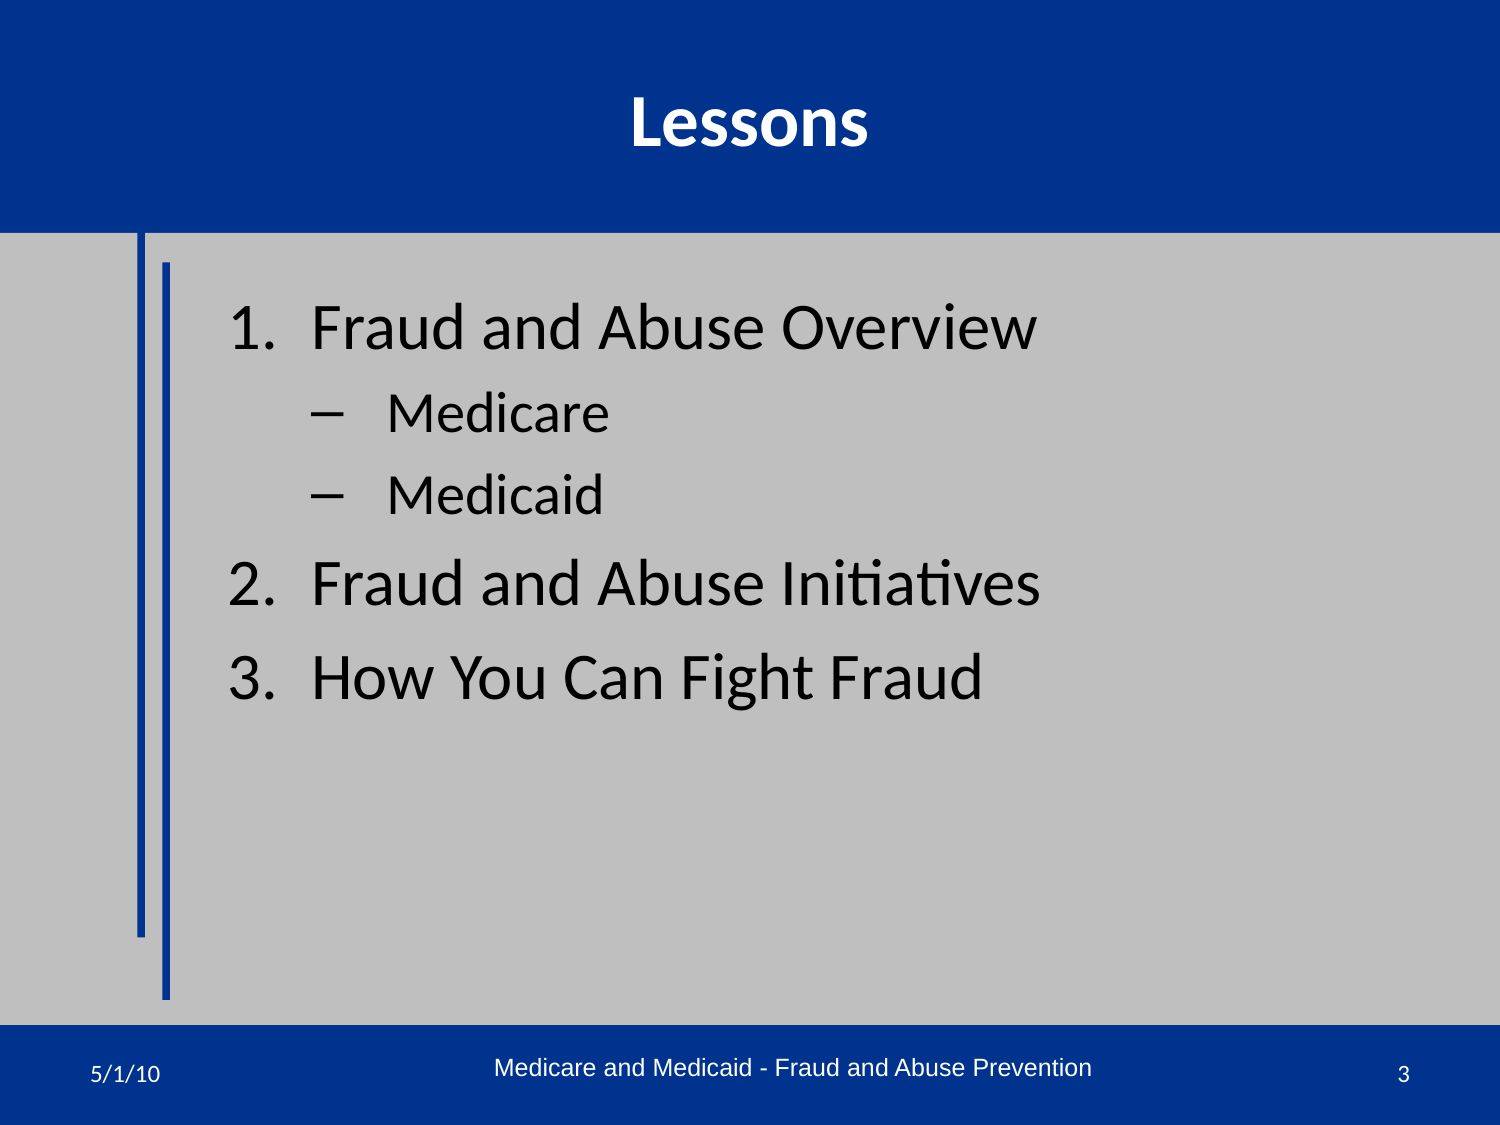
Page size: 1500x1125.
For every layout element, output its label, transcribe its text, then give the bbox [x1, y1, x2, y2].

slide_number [75, 1042, 300, 1103]
footer Medicare and Medicaid - Fraud and Abuse Prevention [300, 1036, 1288, 1097]
title Lessons [0, 0, 1500, 233]
list Fraud and Abuse Overview Medicare Medicaid Fraud and Abuse Initiatives How You Can Fight Fraud [212, 274, 1426, 838]
slide_number 3 [1287, 1042, 1425, 1103]
